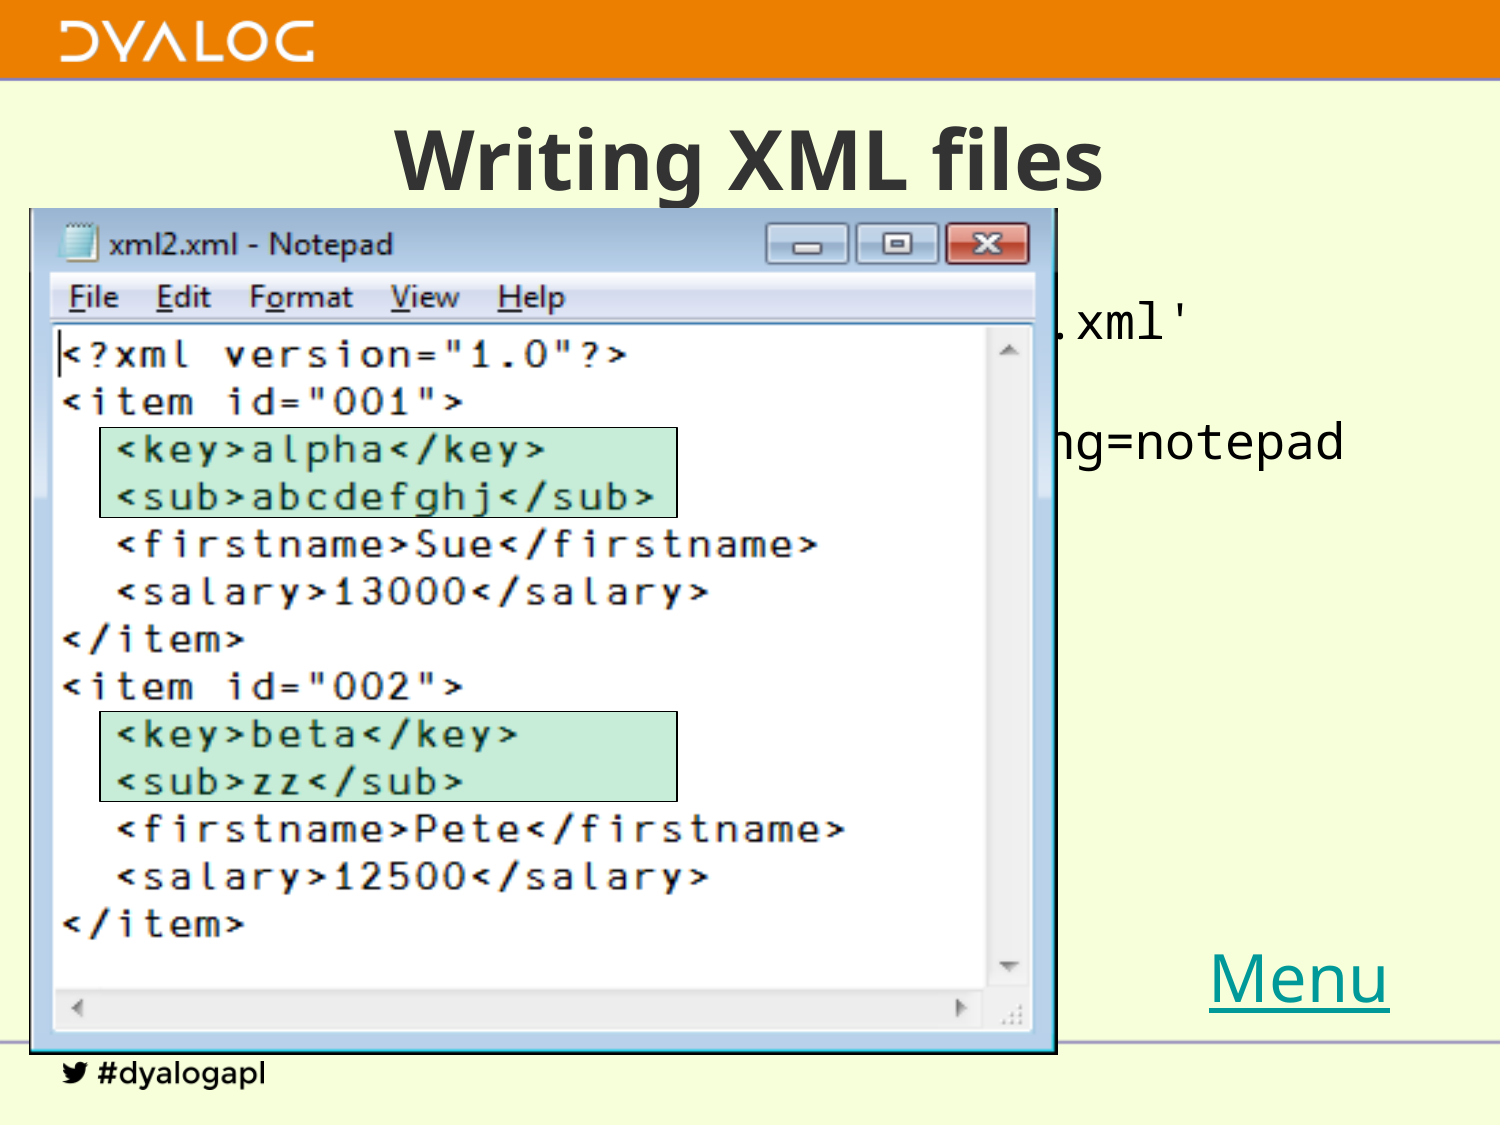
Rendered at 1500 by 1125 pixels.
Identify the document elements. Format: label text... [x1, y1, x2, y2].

title Writing XML files [112, 99, 1388, 268]
subtitle SaveXML Data '\tmp\xml2.xml' ]open \tmp\xml2.xml -using=notepad \tmp\xml2.xml [1062, 282, 1412, 587]
picture [0, 0, 1500, 1125]
text_box Menu [1187, 928, 1412, 1035]
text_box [29, 207, 1058, 1056]
